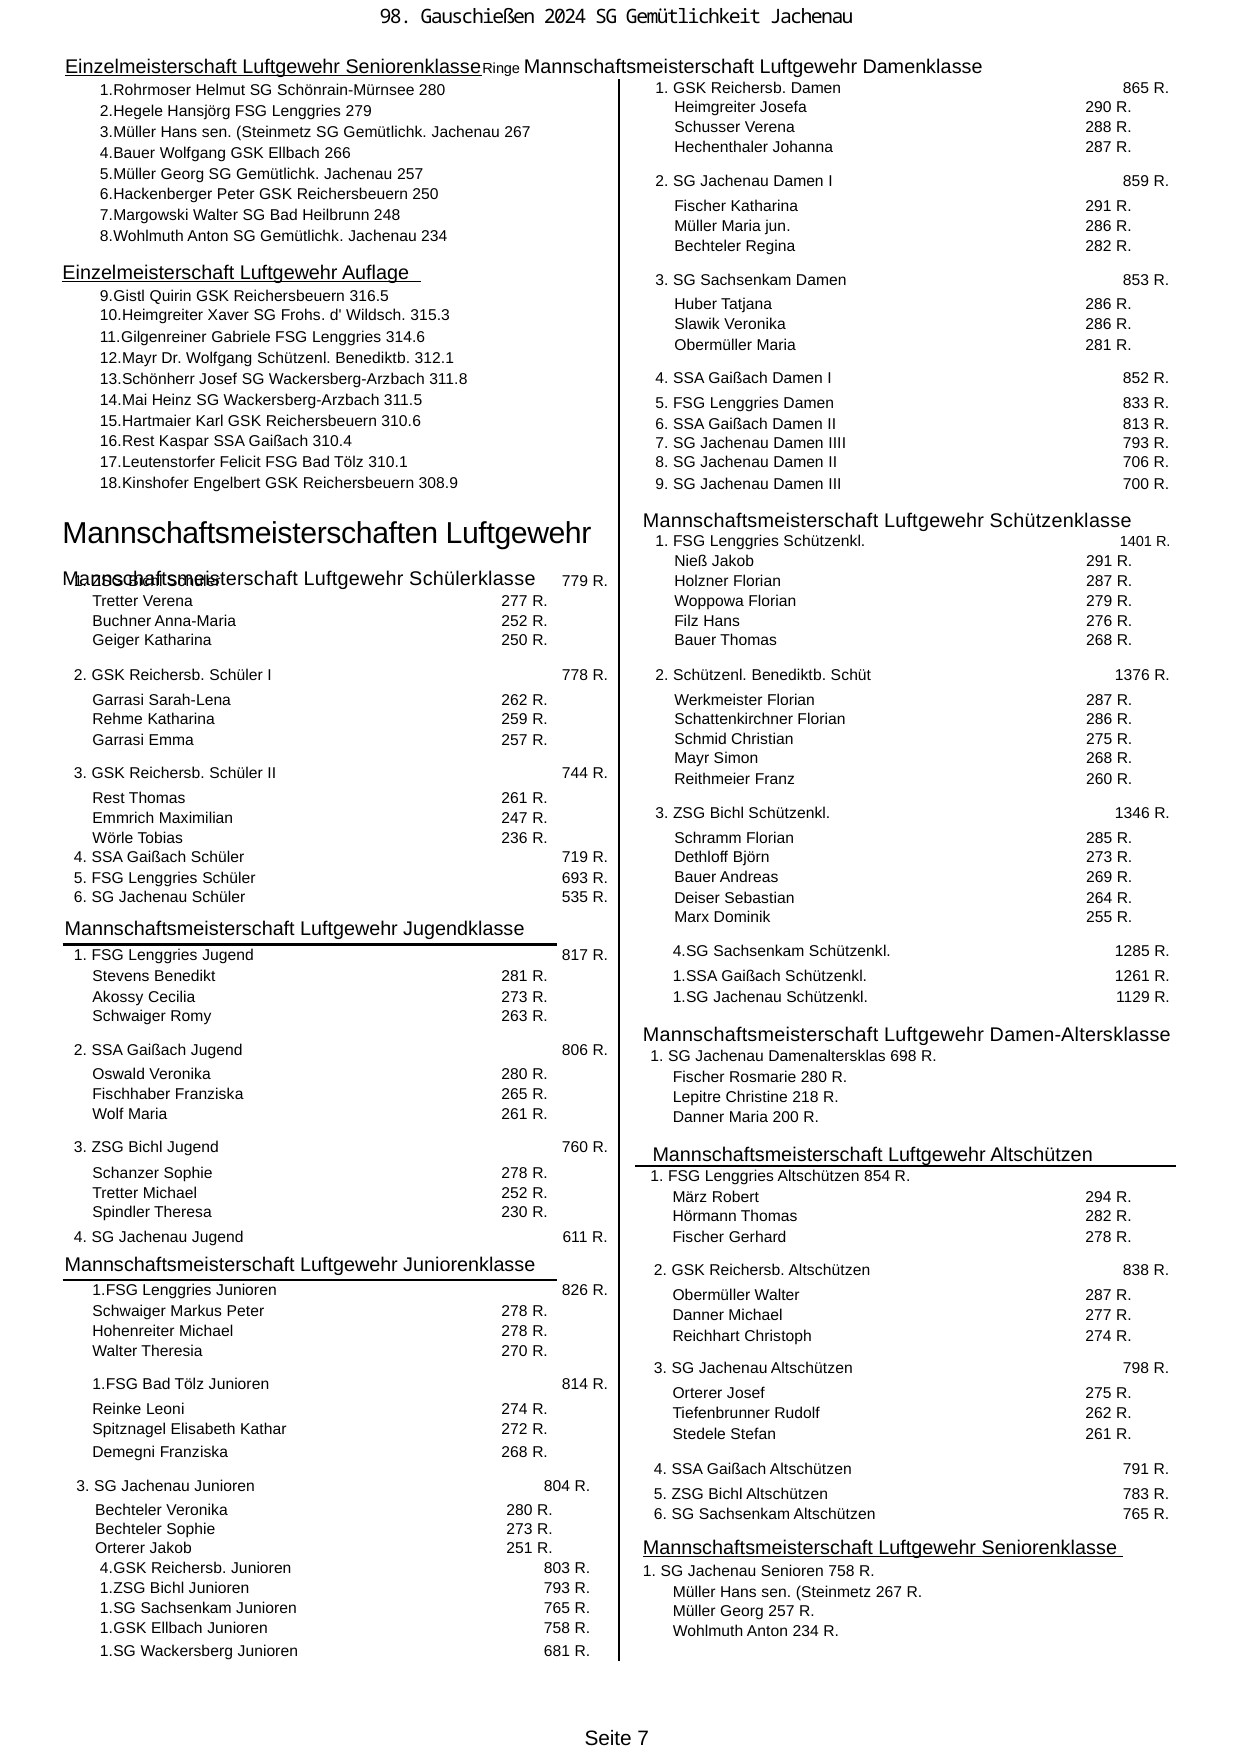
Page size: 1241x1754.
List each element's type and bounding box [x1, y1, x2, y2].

list [635, 1023, 1199, 1046]
table_header [635, 78, 1198, 98]
table_cell [635, 551, 1198, 1007]
table_header [635, 1046, 1176, 1165]
list [635, 1536, 1199, 1639]
table_cell [635, 1167, 1176, 1524]
table_header [63, 572, 618, 591]
table_header [635, 532, 1198, 551]
list [57, 1662, 1183, 1753]
table_header [55, 1471, 618, 1500]
list [635, 509, 1199, 533]
list [55, 4, 1185, 572]
table_cell [63, 591, 618, 1463]
table_cell [635, 98, 1198, 494]
table_cell [55, 1500, 618, 1662]
